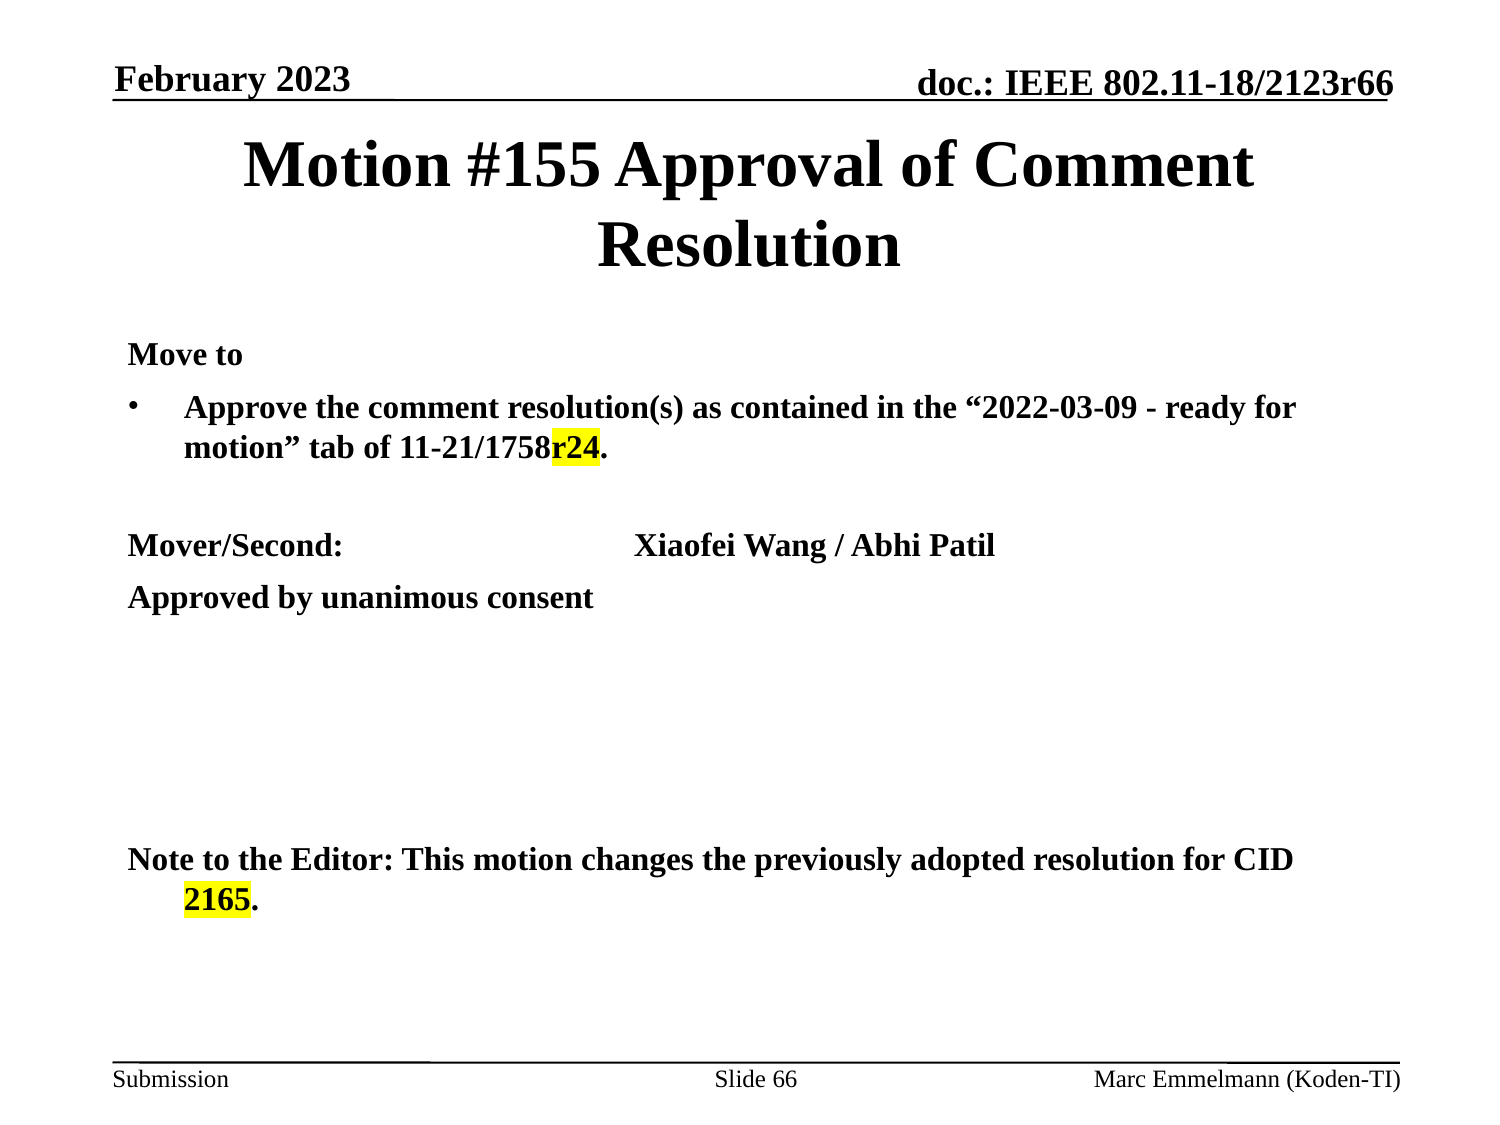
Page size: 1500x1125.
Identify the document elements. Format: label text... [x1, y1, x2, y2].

slide_number Slide 66 [712, 1061, 800, 1123]
title Motion #155 Approval of Comment Resolution [112, 112, 1388, 288]
list Move to Approve the comment resolution(s) as contained in the “2022-03-09 - ready for motion” tab of 11-21/1758r24. Mover/Second: Xiaofei Wang / Abhi Patil Approved by unanimous consent Note to the Editor: This motion changes the previously adopted resolution for CID 2165. [112, 324, 1388, 1000]
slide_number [114, 54, 423, 100]
footer Marc Emmelmann (Koden-TI) [878, 1061, 1402, 1093]
